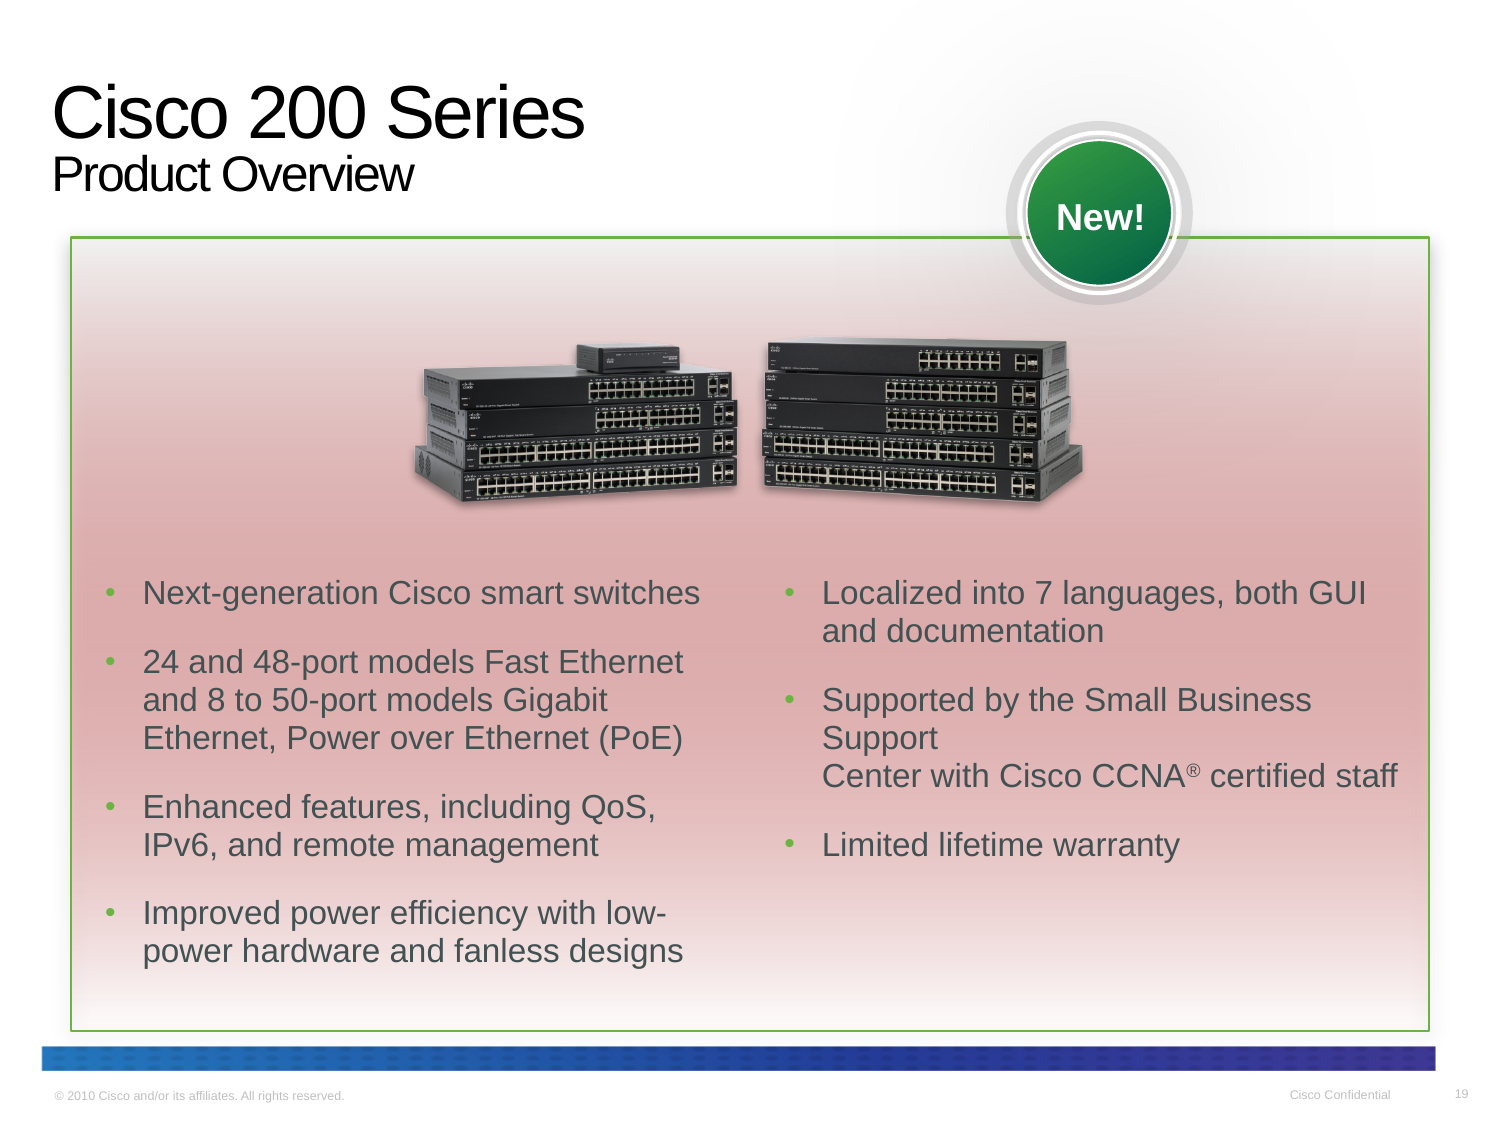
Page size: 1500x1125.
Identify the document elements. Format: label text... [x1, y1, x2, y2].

title Cisco 200 Series Product Overview [37, 70, 1447, 209]
text_box [69, 235, 1431, 1033]
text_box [1011, 126, 1188, 300]
text_box Localized into 7 languages, both GUI and documentation Supported by the Small Business Support Center with Cisco CCNA® certified staff Limited lifetime warranty [769, 566, 1430, 969]
picture [405, 212, 1095, 543]
picture [43, 1047, 1435, 1070]
text_box Next-generation Cisco smart switches 24 and 48-port models Fast Ethernet and 8 to 50-port models Gigabit Ethernet, Power over Ethernet (PoE) Enhanced features, including QoS, IPv6, and remote management Improved power efficiency with low-power hardware and fanless designs [90, 566, 750, 969]
